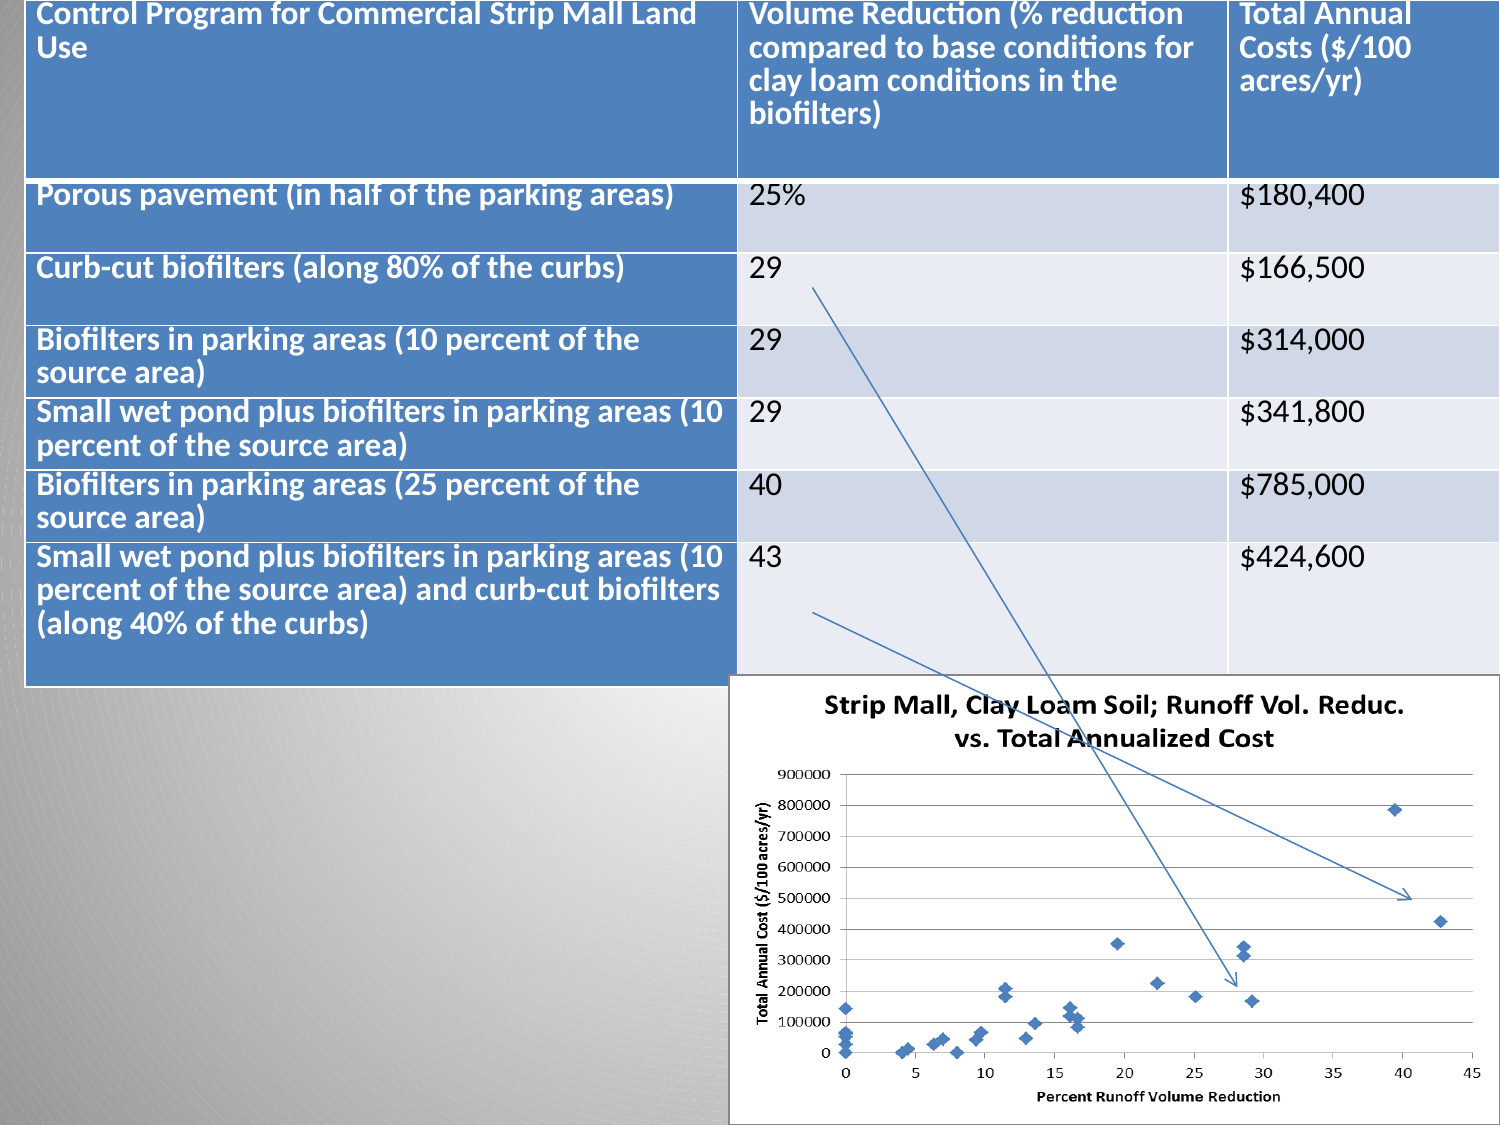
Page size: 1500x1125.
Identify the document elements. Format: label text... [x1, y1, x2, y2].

table_cell 43 [738, 543, 807, 673]
table_cell $341,800 [1241, 399, 1499, 469]
table_header Control Program for Commercial Strip Mall Land Use [26, 1, 737, 178]
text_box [812, 287, 1238, 988]
table_cell 29 [738, 399, 807, 469]
table_cell $314,000 [1241, 326, 1499, 397]
table_cell 29 [738, 254, 1227, 325]
table_cell Biofilters in parking areas (25 percent of the source area) [26, 471, 737, 542]
table_cell $785,000 [1241, 471, 1499, 542]
table_cell Small wet pond plus biofilters in parking areas (10 percent of the source area) and curb-cut biofilters (along 40% of the curbs) [26, 543, 737, 686]
table_cell $180,400 [1229, 184, 1499, 252]
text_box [728, 674, 1500, 1125]
table_header Total Annual Costs ($/100 acres/yr) [1229, 1, 1499, 178]
table_cell 29 [738, 326, 807, 397]
table_cell 40 [738, 471, 807, 542]
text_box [1241, 612, 1413, 901]
table_cell Porous pavement (in half of the parking areas) [26, 184, 737, 252]
table_cell $166,500 [1229, 254, 1499, 325]
table_header Volume Reduction (% reduction compared to base conditions for clay loam conditions in the biofilters) [738, 1, 1227, 178]
table_cell Biofilters in parking areas (10 percent of the source area) [26, 326, 737, 397]
table_cell Small wet pond plus biofilters in parking areas (10 percent of the source area) [26, 399, 737, 469]
table_cell $424,600 [1241, 543, 1499, 674]
table_cell 25% [738, 184, 1227, 252]
table_cell Curb-cut biofilters (along 80% of the curbs) [26, 254, 737, 325]
